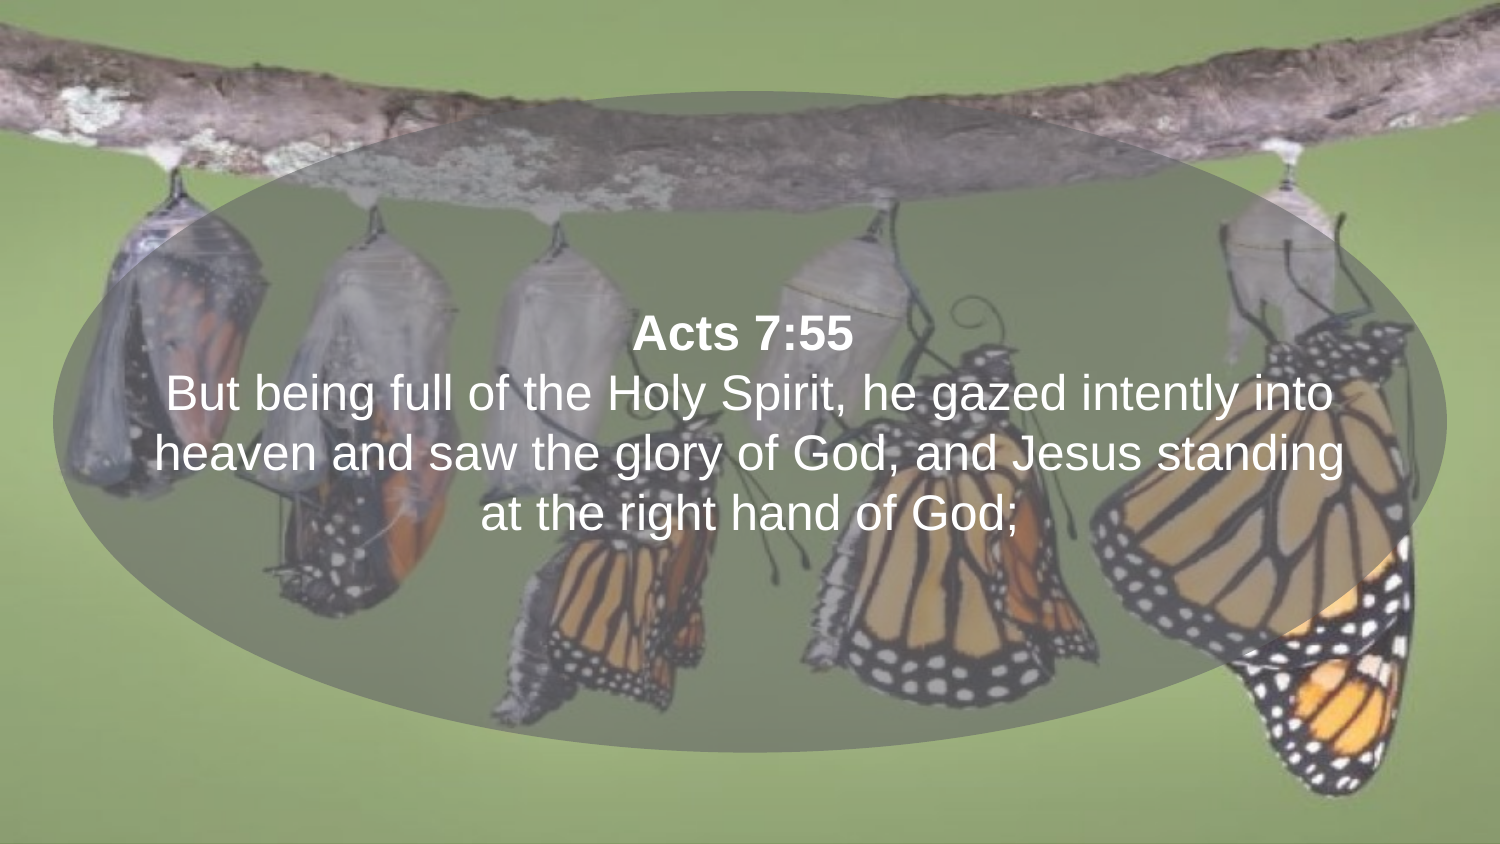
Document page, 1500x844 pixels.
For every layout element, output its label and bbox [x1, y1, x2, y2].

picture [0, 0, 1500, 844]
text_box [52, 90, 1448, 753]
